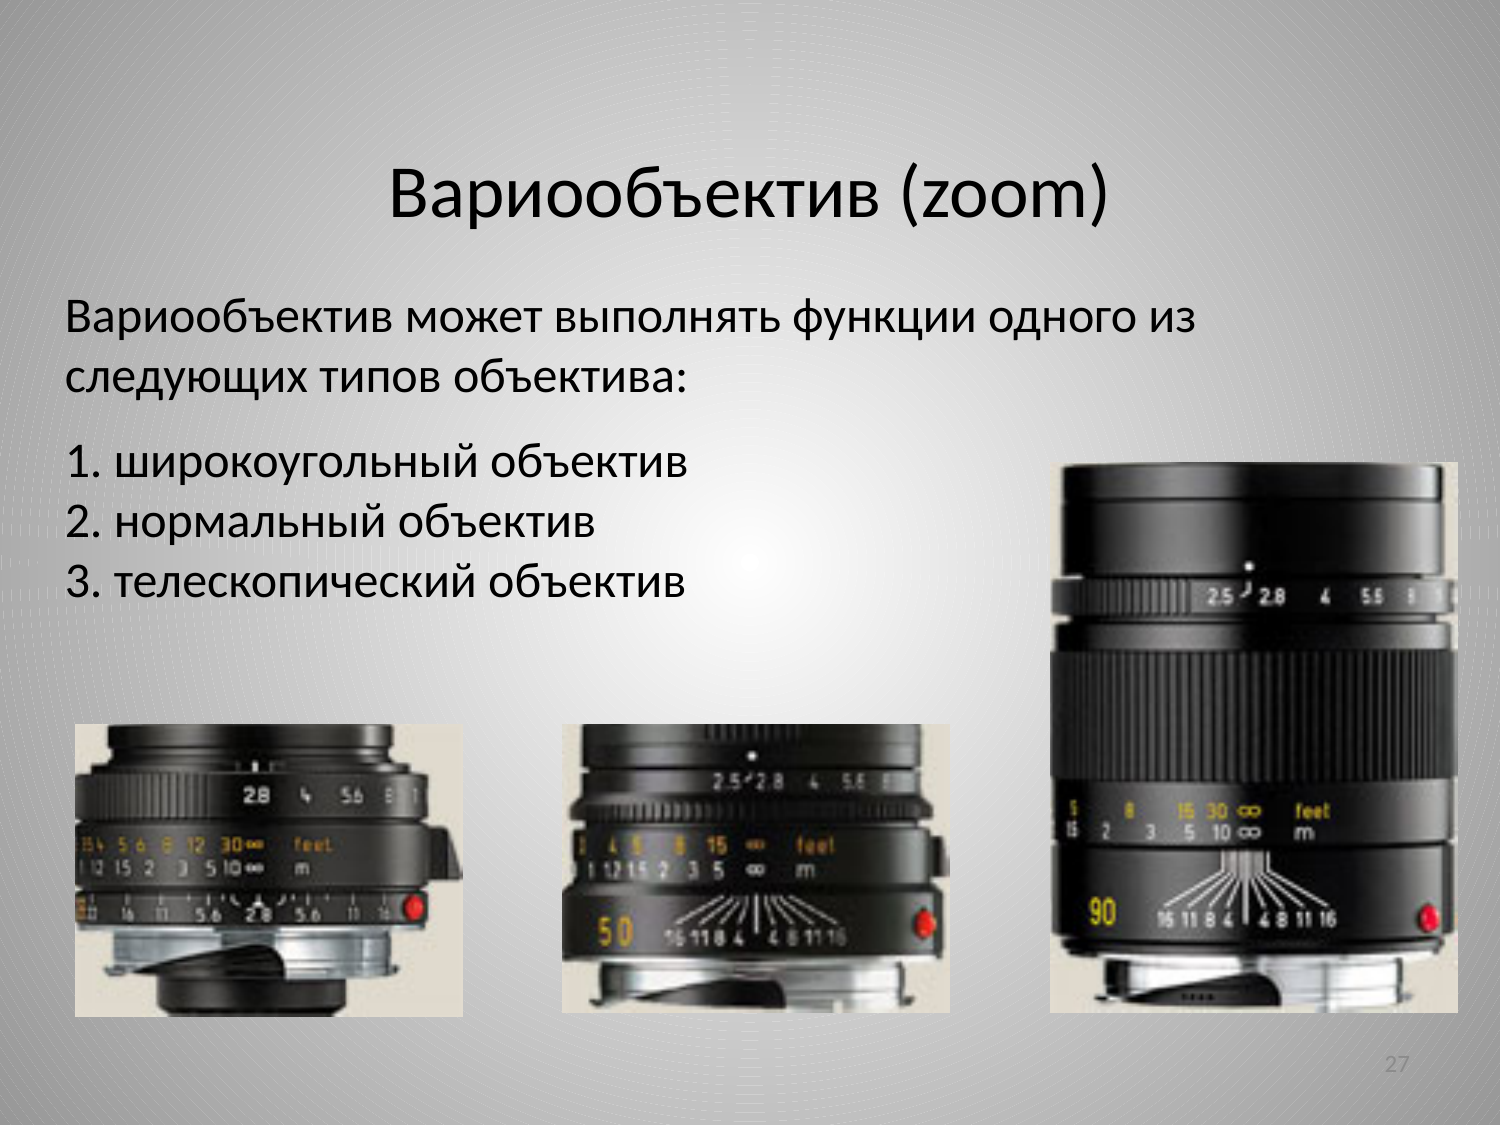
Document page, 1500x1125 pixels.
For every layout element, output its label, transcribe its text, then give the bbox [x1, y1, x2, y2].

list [74, 724, 463, 1017]
text_box Вариообъектив может выполнять функции одного из следующих типов объектива: 1. широкоугольный объектив 2. нормальный объектив 3. телескопический объектив [50, 275, 1438, 615]
slide_number 27 [1074, 1025, 1425, 1100]
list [562, 724, 951, 1014]
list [1049, 462, 1458, 1013]
title Вариообъектив (zoom) [75, 75, 1425, 275]
